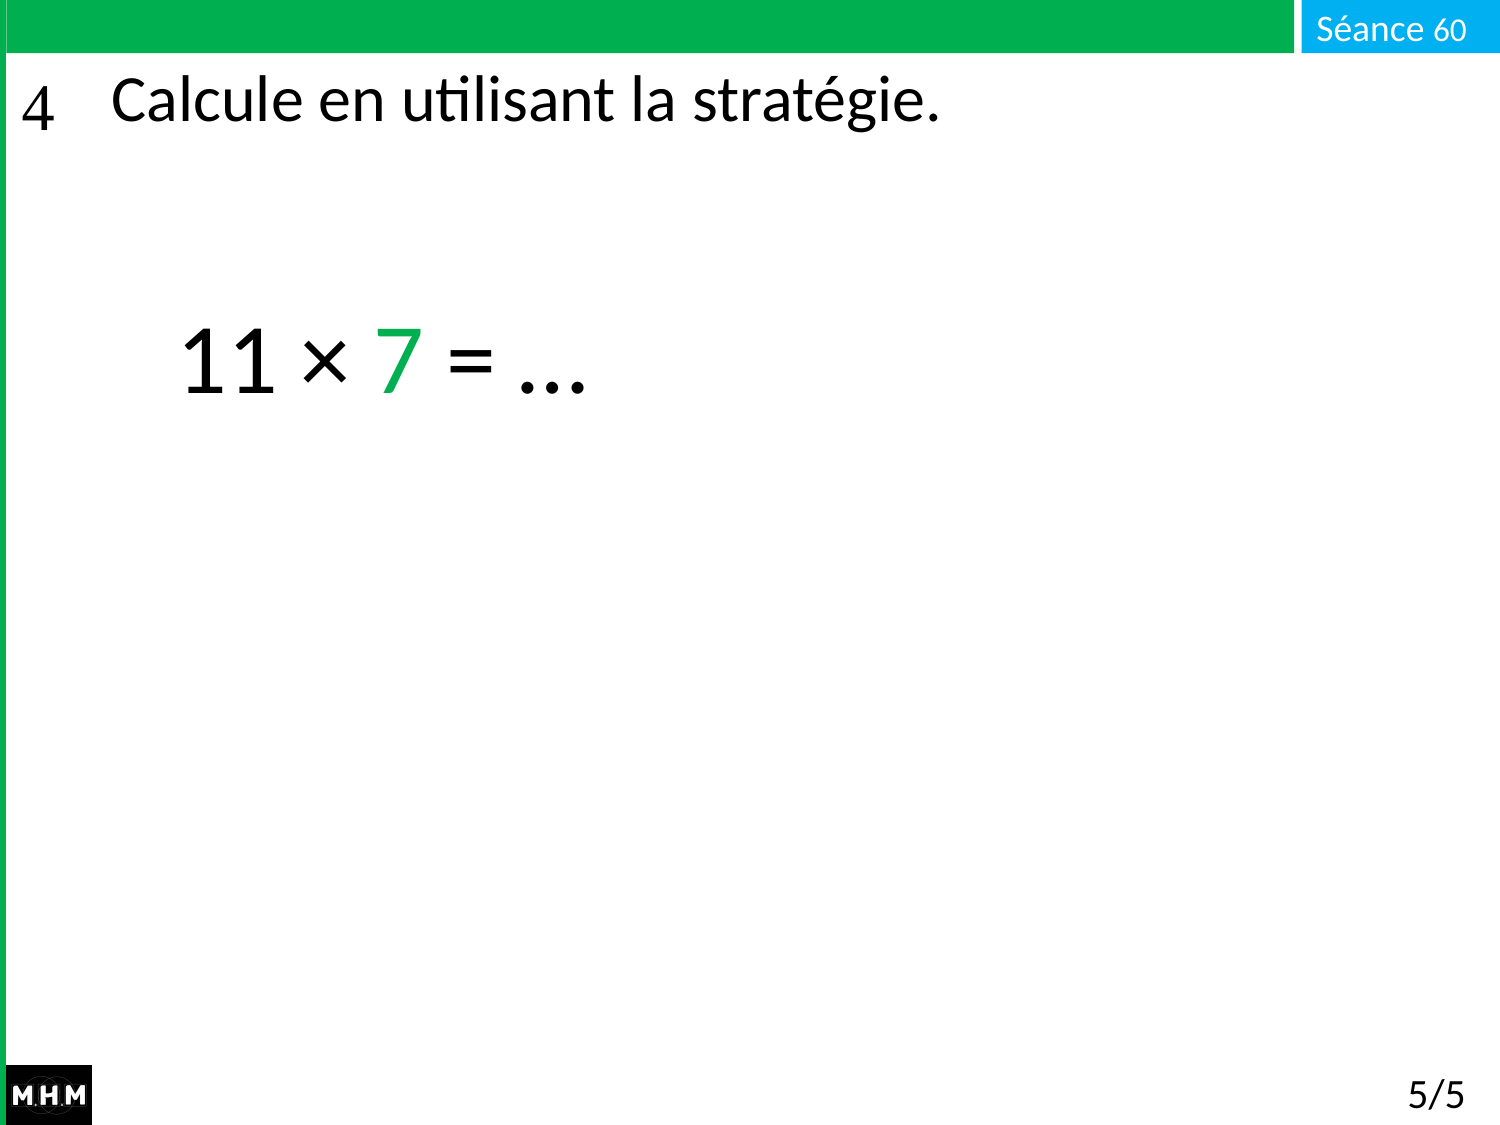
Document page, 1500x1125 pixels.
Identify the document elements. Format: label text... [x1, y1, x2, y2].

list 5/5 [1373, 1064, 1500, 1125]
text_box 11 × 7 = … [96, 286, 668, 421]
picture [6, 1065, 92, 1125]
title Calcule en utilisant la stratégie. [96, 57, 1391, 144]
